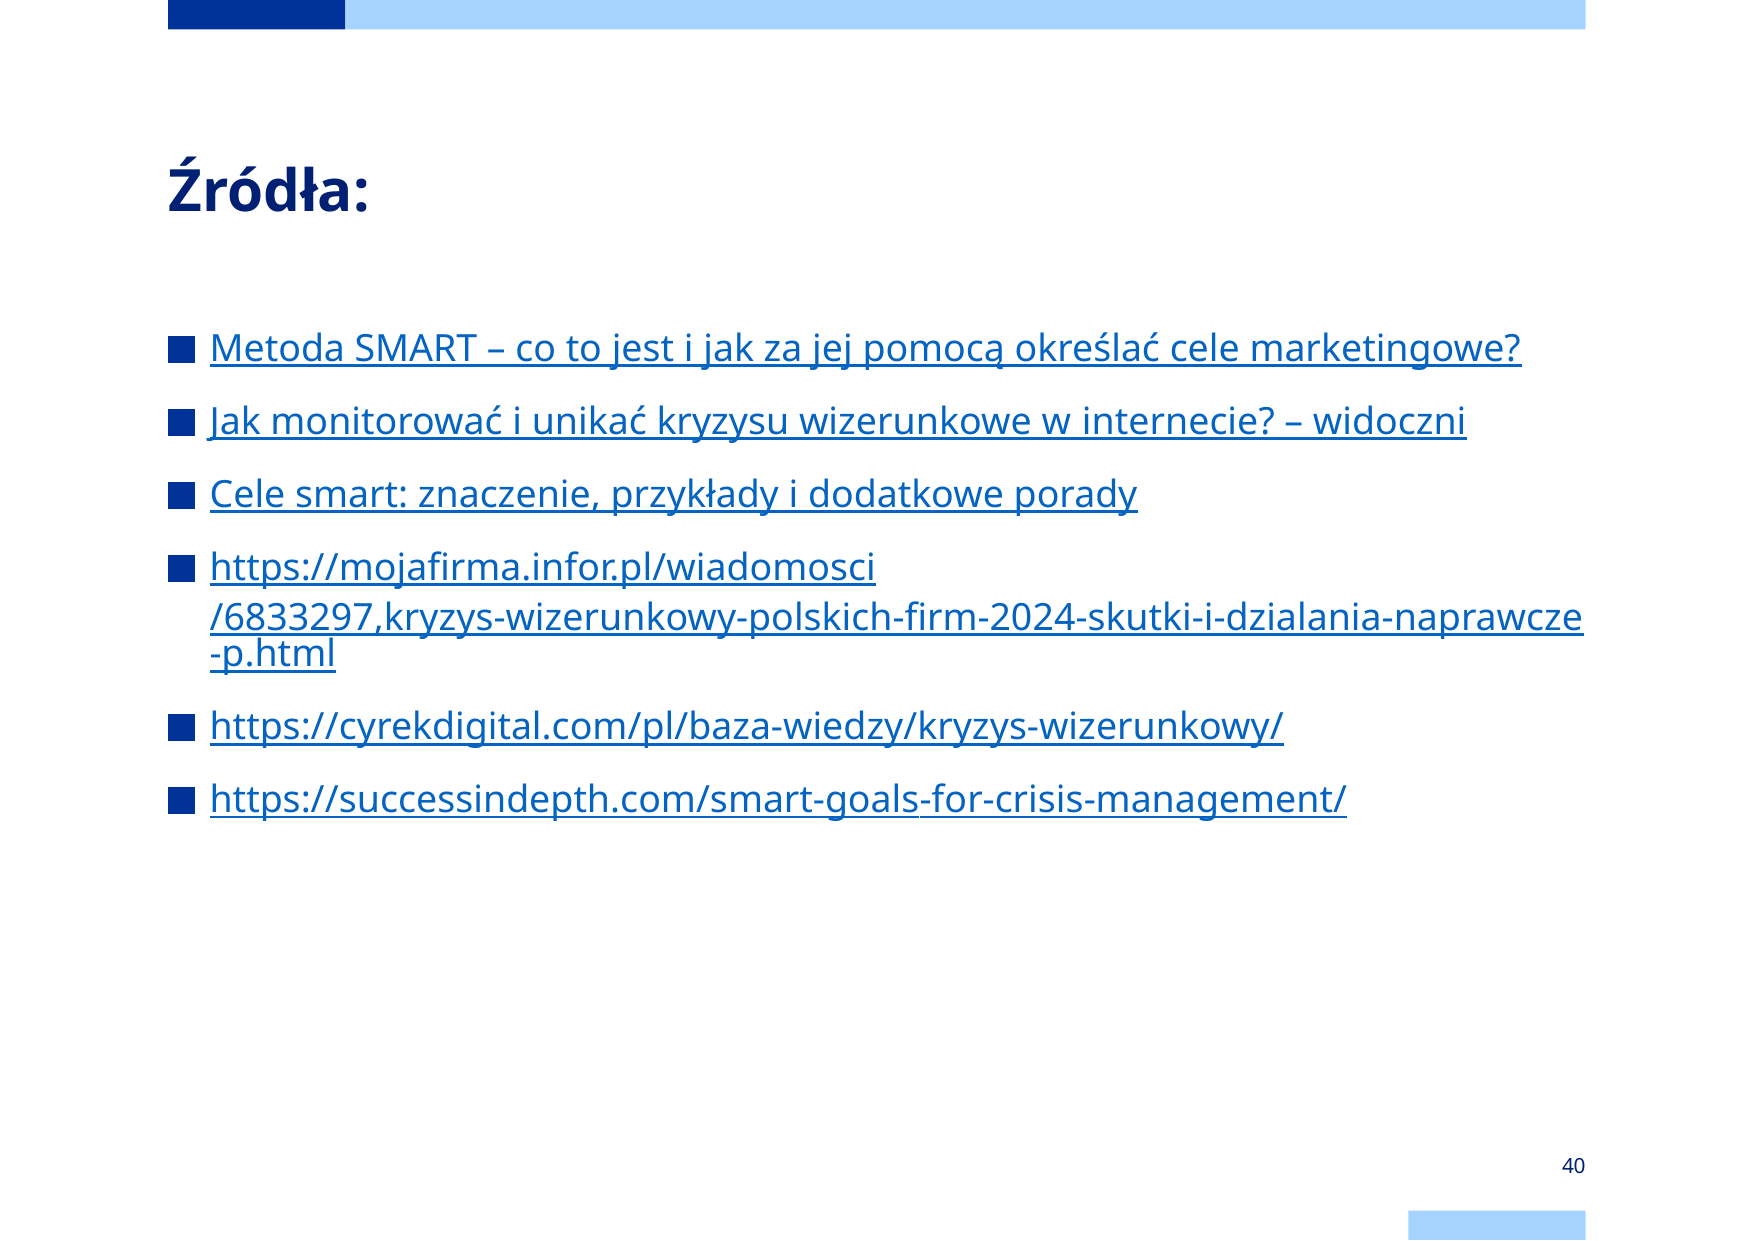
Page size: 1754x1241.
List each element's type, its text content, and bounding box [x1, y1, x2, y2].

title Źródła: [168, 147, 1586, 324]
picture [168, 714, 195, 741]
slide_number 40 [1408, 1151, 1586, 1182]
picture [168, 336, 195, 363]
picture [168, 555, 195, 582]
picture [168, 787, 195, 814]
list Metoda SMART – co to jest i jak za jej pomocą określać cele marketingowe? Jak monitorować i unikać kryzysu wizerunkowe w internecie? – widoczni Cele smart: znaczenie, przykłady i dodatkowe porady https://mojafirma.infor.pl/wiadomosci/6833297,kryzys-wizerunkowy-polskich-firm-2024-skutki-i-dzialania-naprawcze-p.html https://cyrekdigital.com/pl/baza-wiedzy/kryzys-wizerunkowy/ https://successindepth.com/smart-goals-for-crisis-management/ [168, 324, 1586, 1093]
picture [168, 409, 195, 436]
picture [168, 482, 195, 509]
